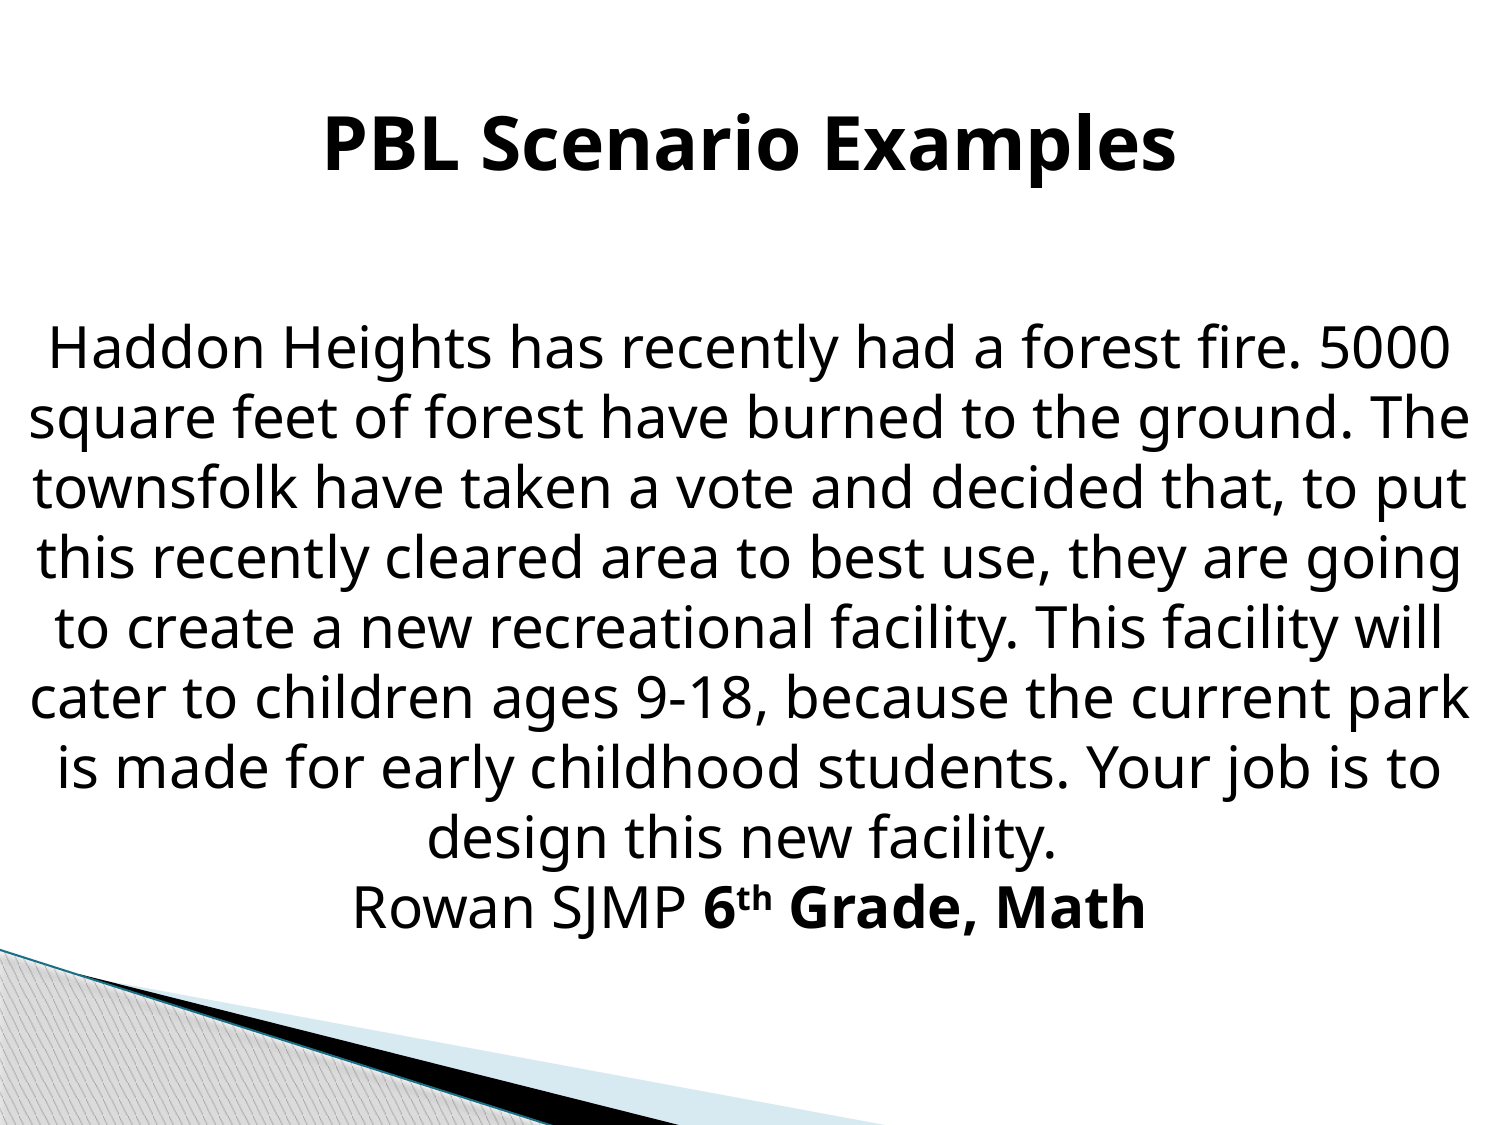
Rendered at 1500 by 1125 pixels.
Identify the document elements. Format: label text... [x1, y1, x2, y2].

text_box PBL Scenario Examples Haddon Heights has recently had a forest fire. 5000 square feet of forest have burned to the ground. The townsfolk have taken a vote and decided that, to put this recently cleared area to best use, they are going to create a new recreational facility. This facility will cater to children ages 9-18, because the current park is made for early childhood students. Your job is to design this new facility. Rowan SJMP 6th Grade, Math [0, 87, 1500, 993]
